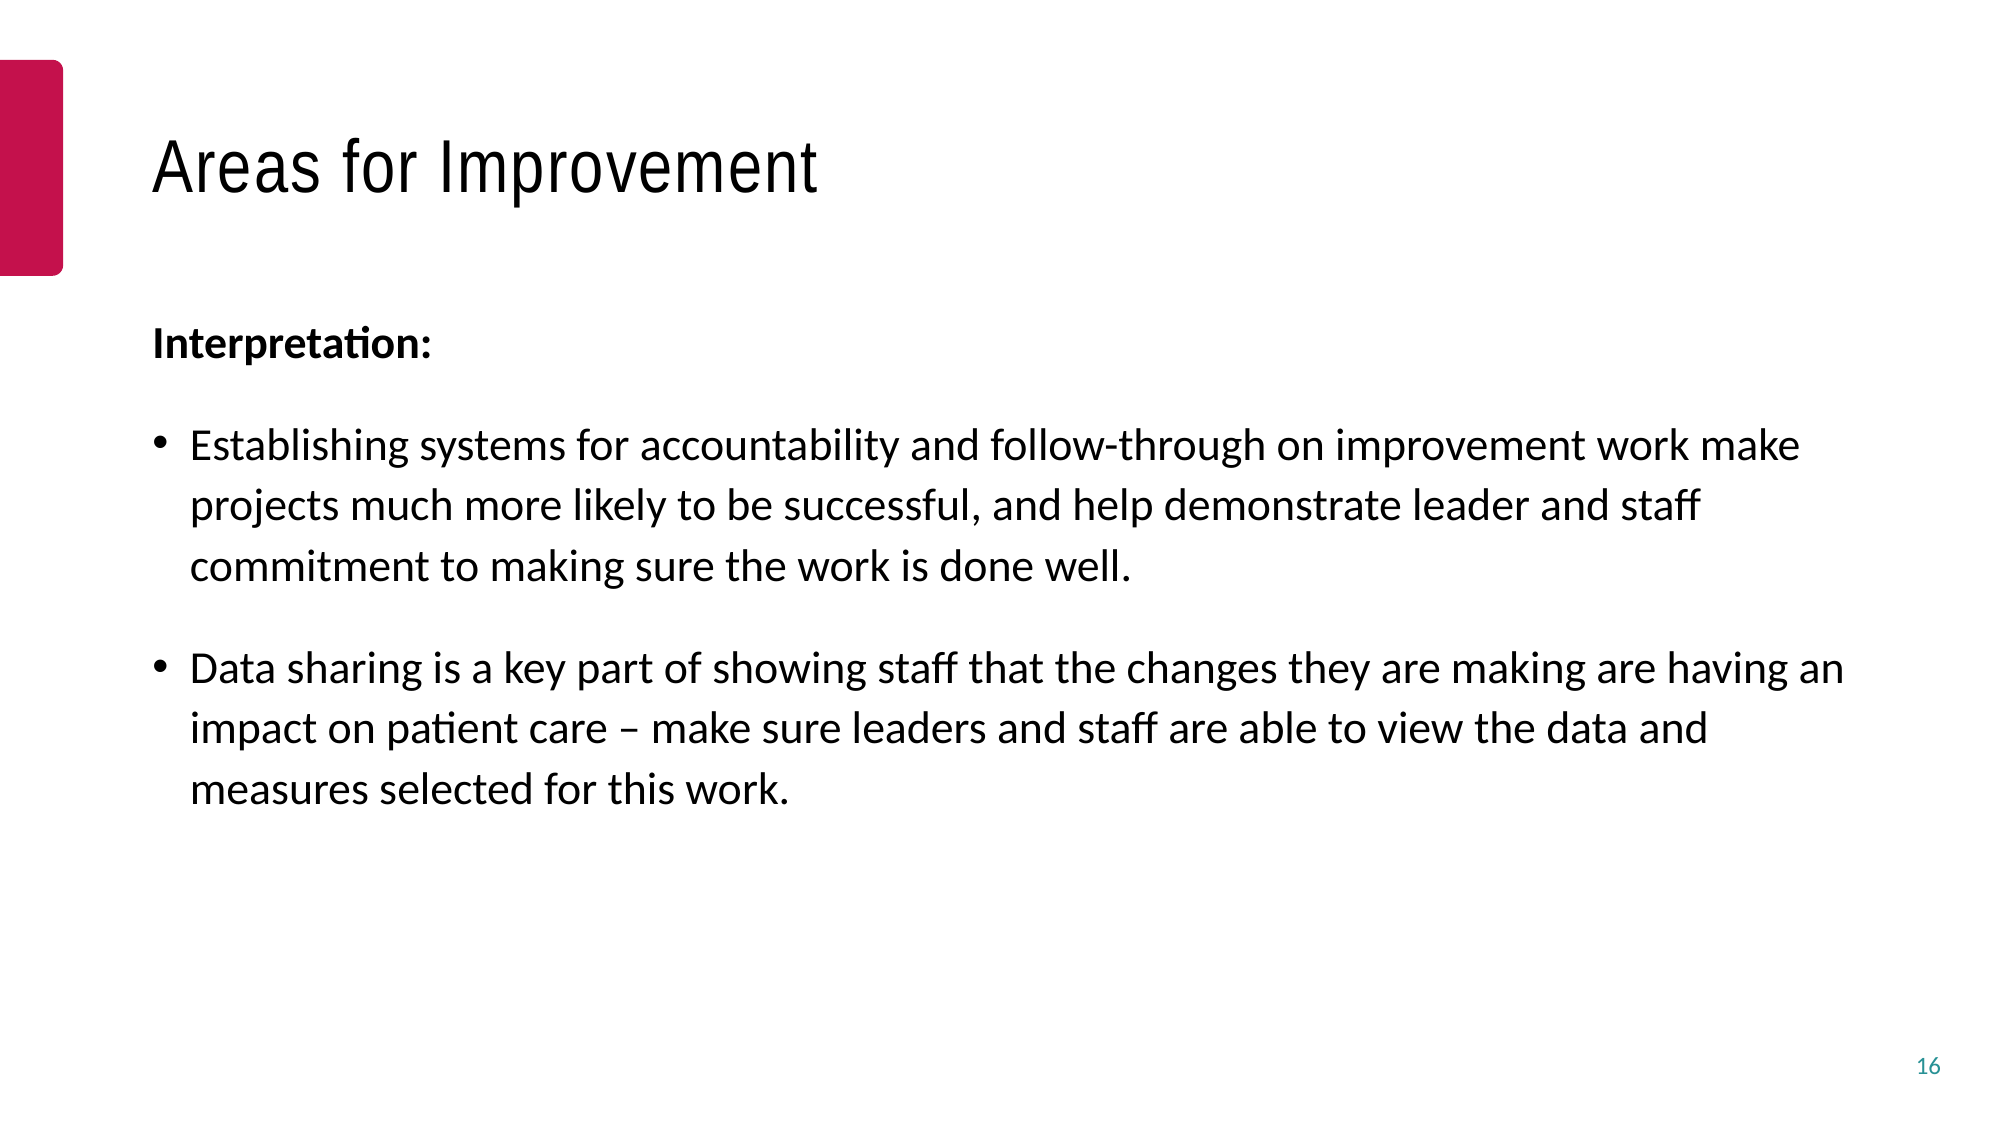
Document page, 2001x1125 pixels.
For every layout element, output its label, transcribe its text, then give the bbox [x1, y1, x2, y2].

title Areas for Improvement [137, 59, 1863, 278]
slide_number 16 [1840, 1035, 1957, 1096]
list Interpretation: Establishing systems for accountability and follow-through on improvement work make projects much more likely to be successful, and help demonstrate leader and staff commitment to making sure the work is done well. Data sharing is a key part of showing staff that the changes they are making are having an impact on patient care – make sure leaders and staff are able to view the data and measures selected for this work. [137, 299, 1863, 1014]
